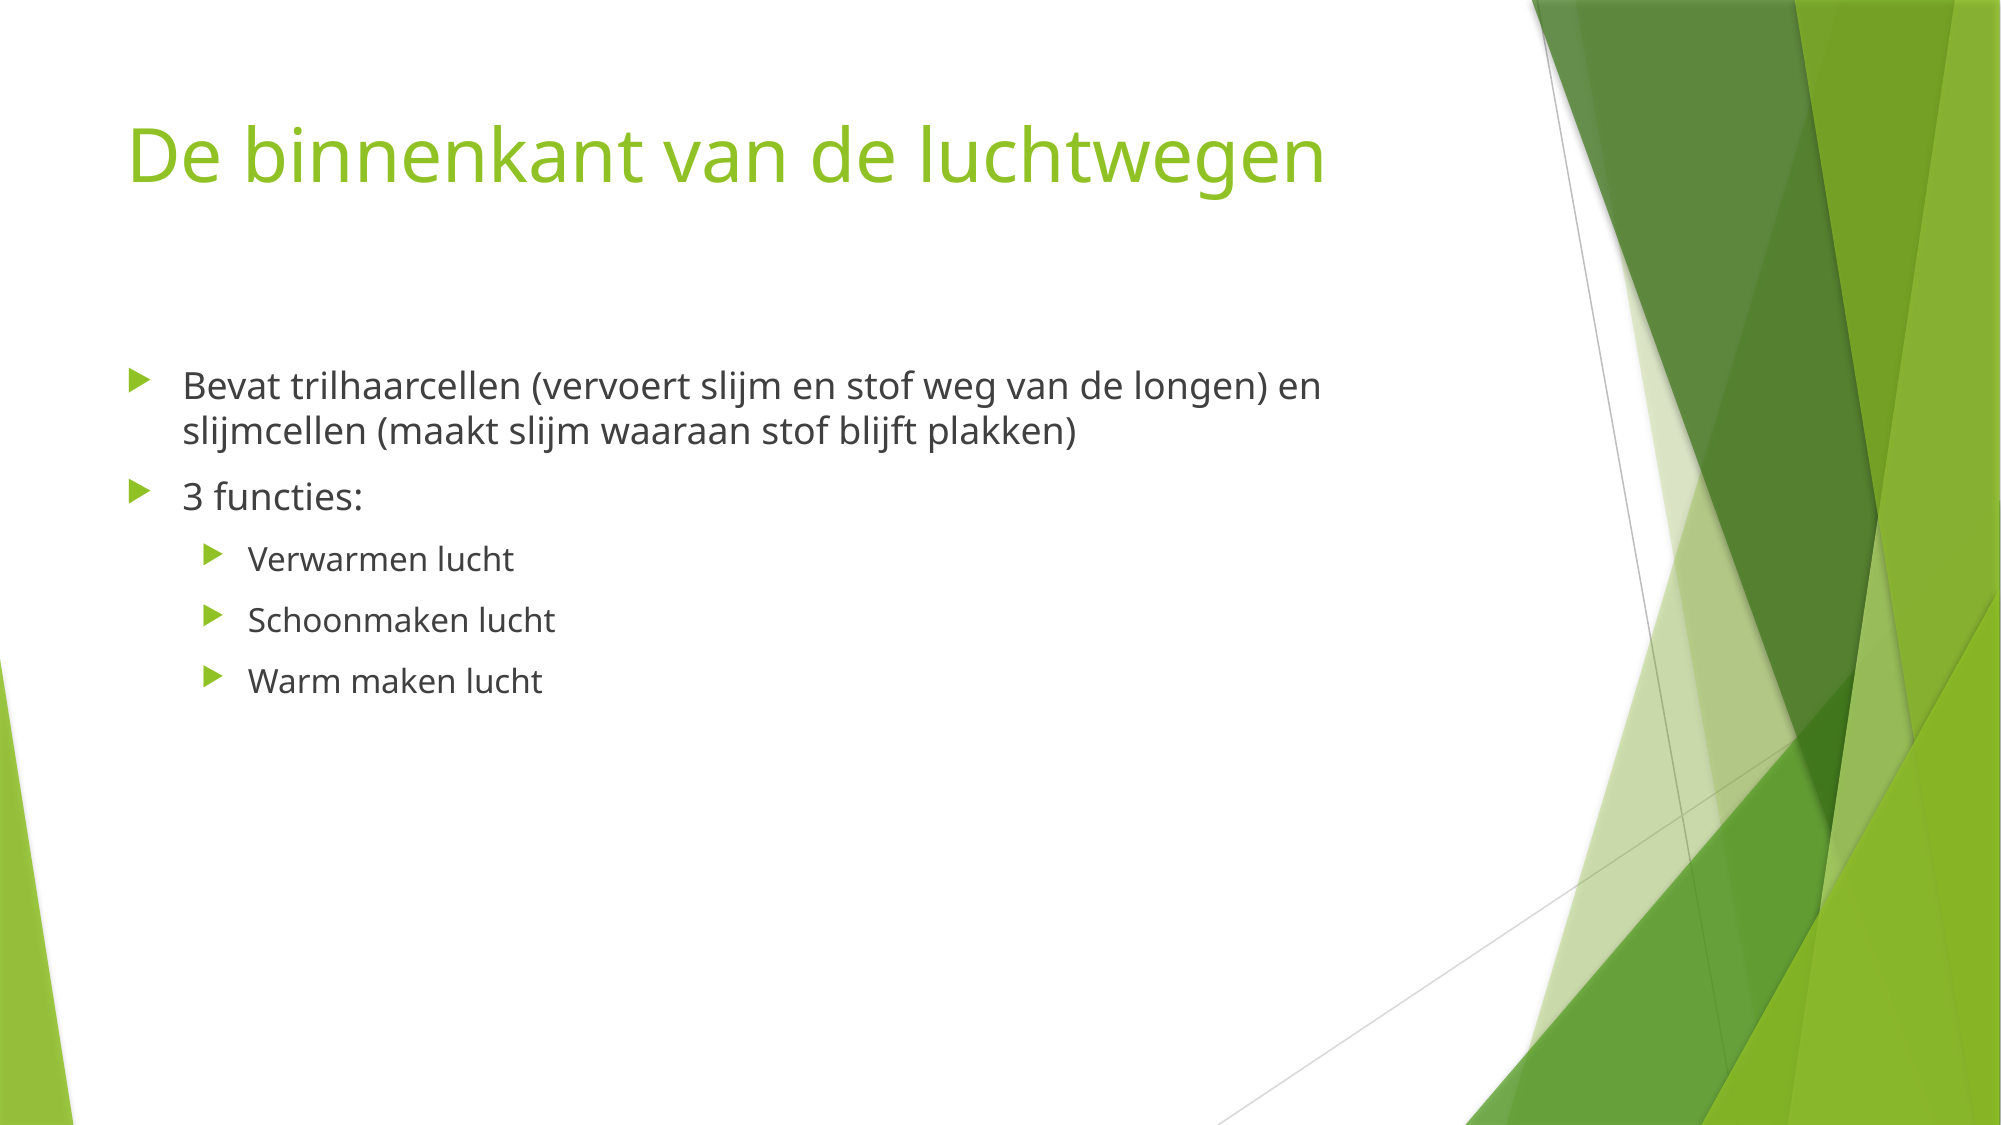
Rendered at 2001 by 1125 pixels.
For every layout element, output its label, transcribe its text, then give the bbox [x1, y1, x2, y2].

list Bevat trilhaarcellen (vervoert slijm en stof weg van de longen) en slijmcellen (maakt slijm waaraan stof blijft plakken) 3 functies: Verwarmen lucht Schoonmaken lucht Warm maken lucht [111, 354, 1522, 992]
title De binnenkant van de luchtwegen [111, 99, 1522, 317]
